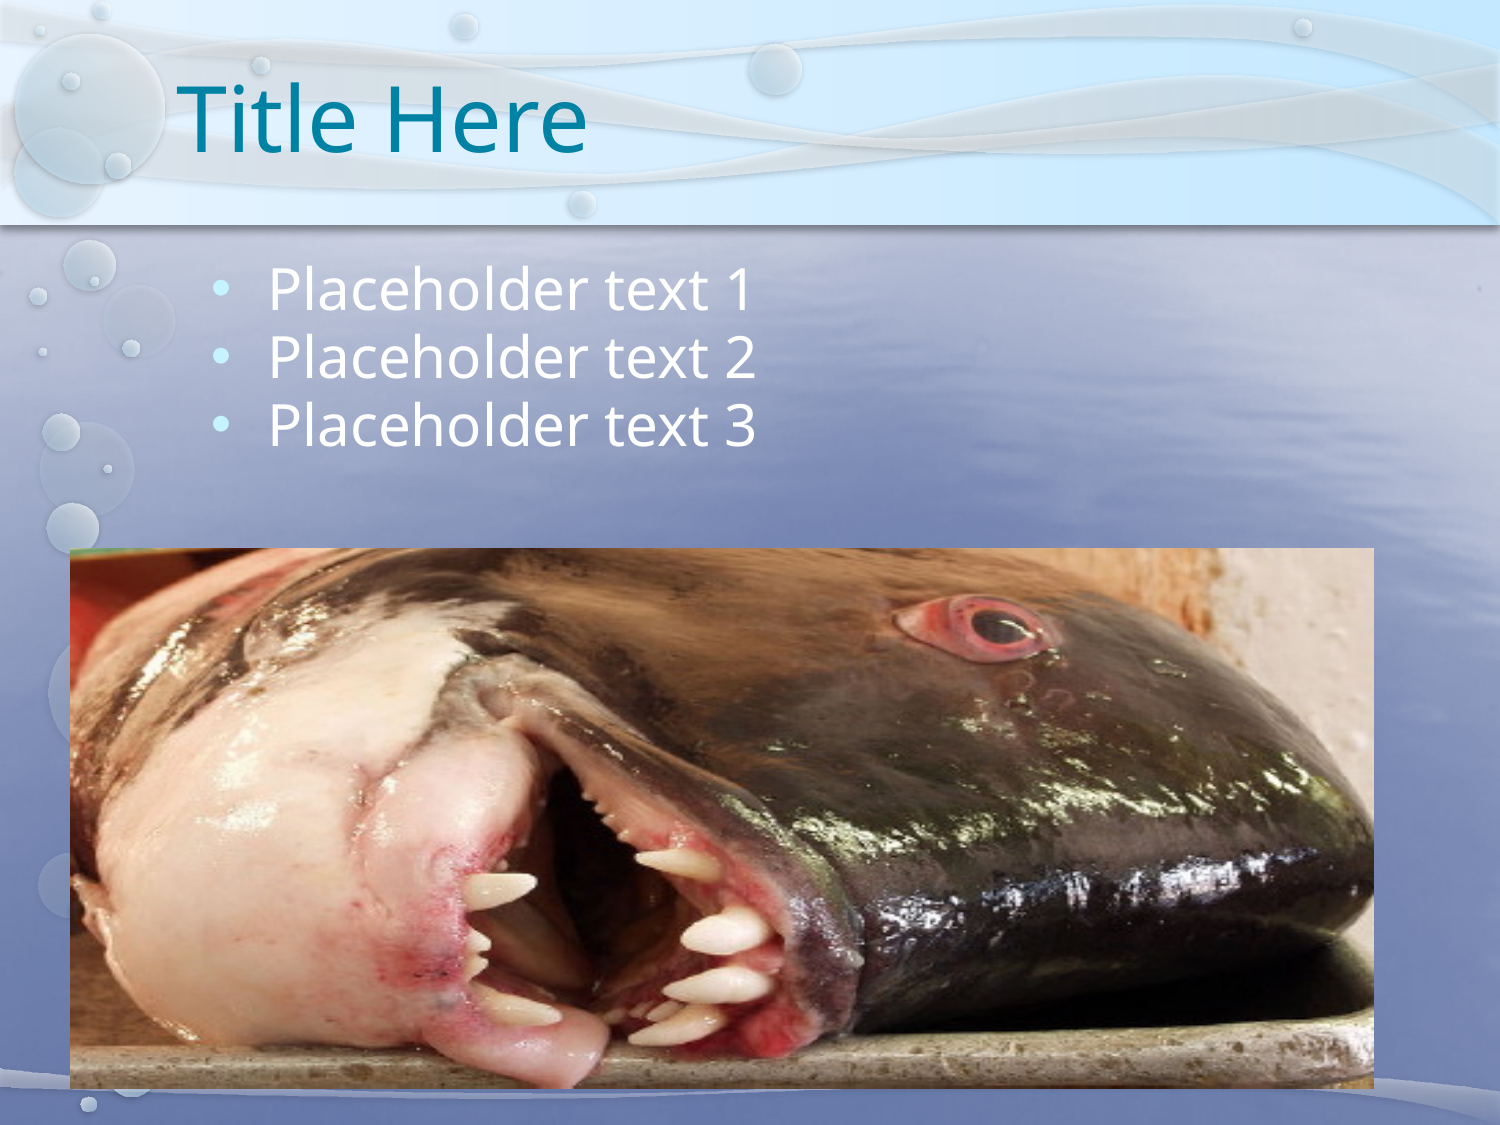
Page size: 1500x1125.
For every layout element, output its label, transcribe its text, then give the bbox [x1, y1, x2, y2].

picture [70, 548, 1374, 1089]
title Title Here [160, 32, 1425, 220]
list Placeholder text 1 Placeholder text 2 Placeholder text 3 [195, 255, 1425, 1053]
